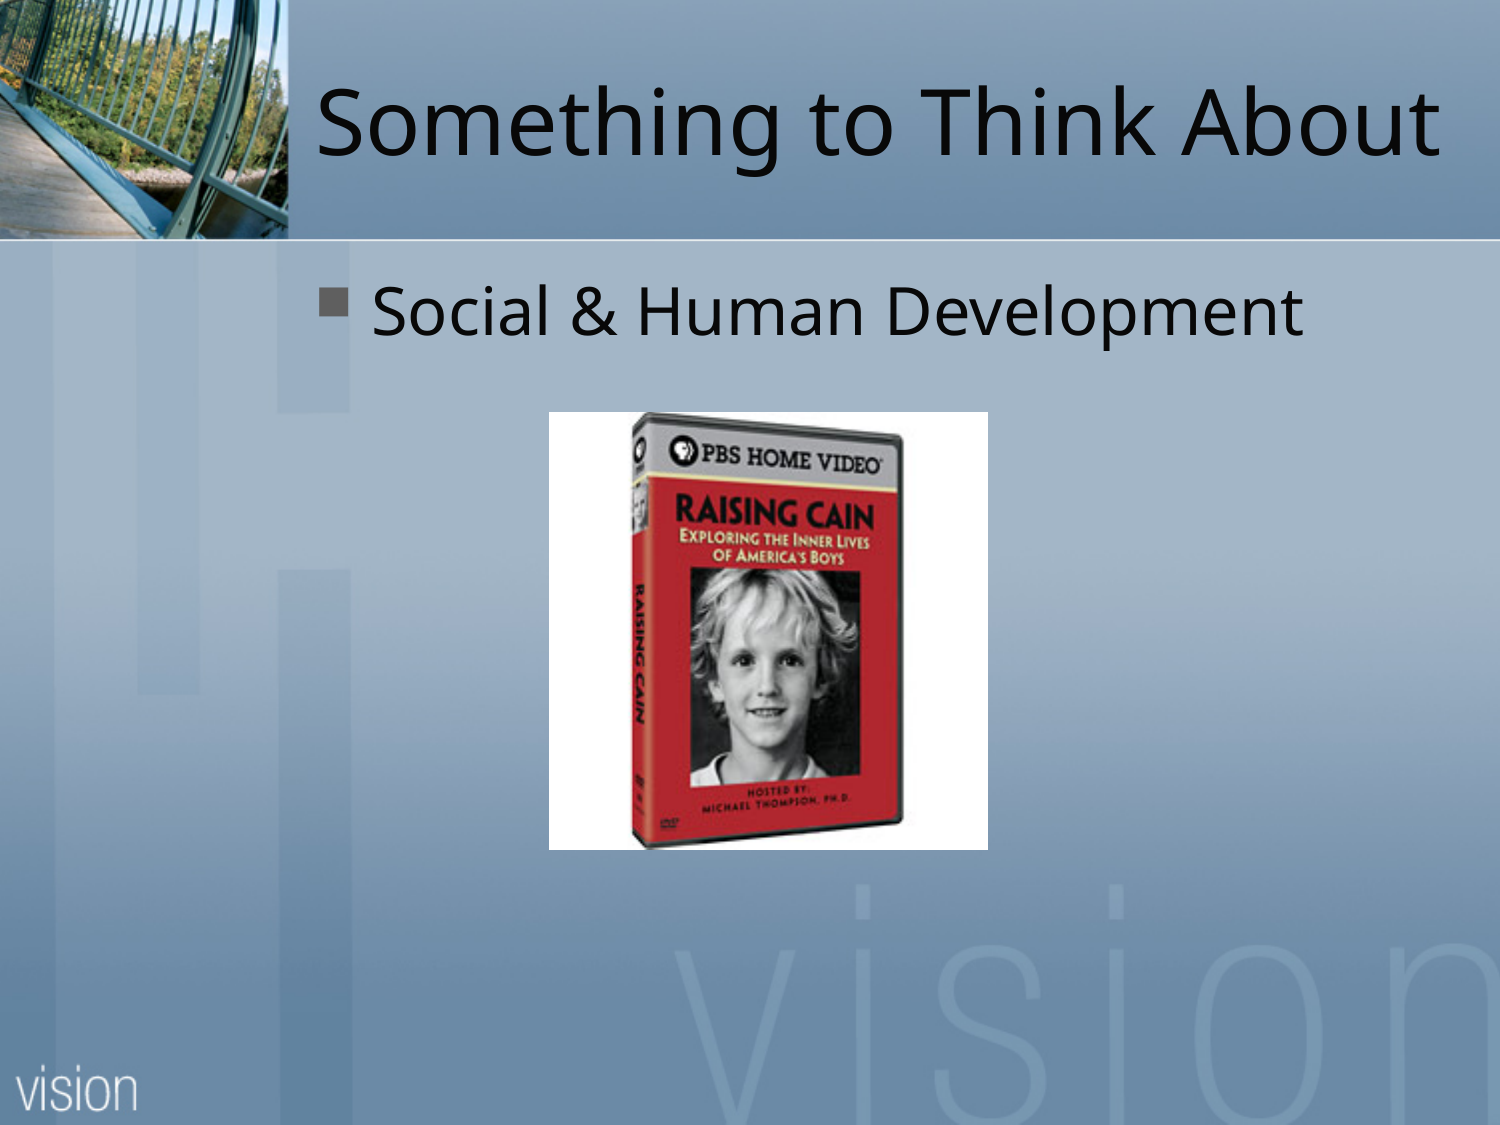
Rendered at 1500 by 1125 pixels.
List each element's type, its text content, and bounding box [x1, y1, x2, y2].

title Something to Think About [299, 30, 1462, 207]
list Social & Human Development [299, 261, 1462, 1095]
picture [0, 0, 1500, 1125]
